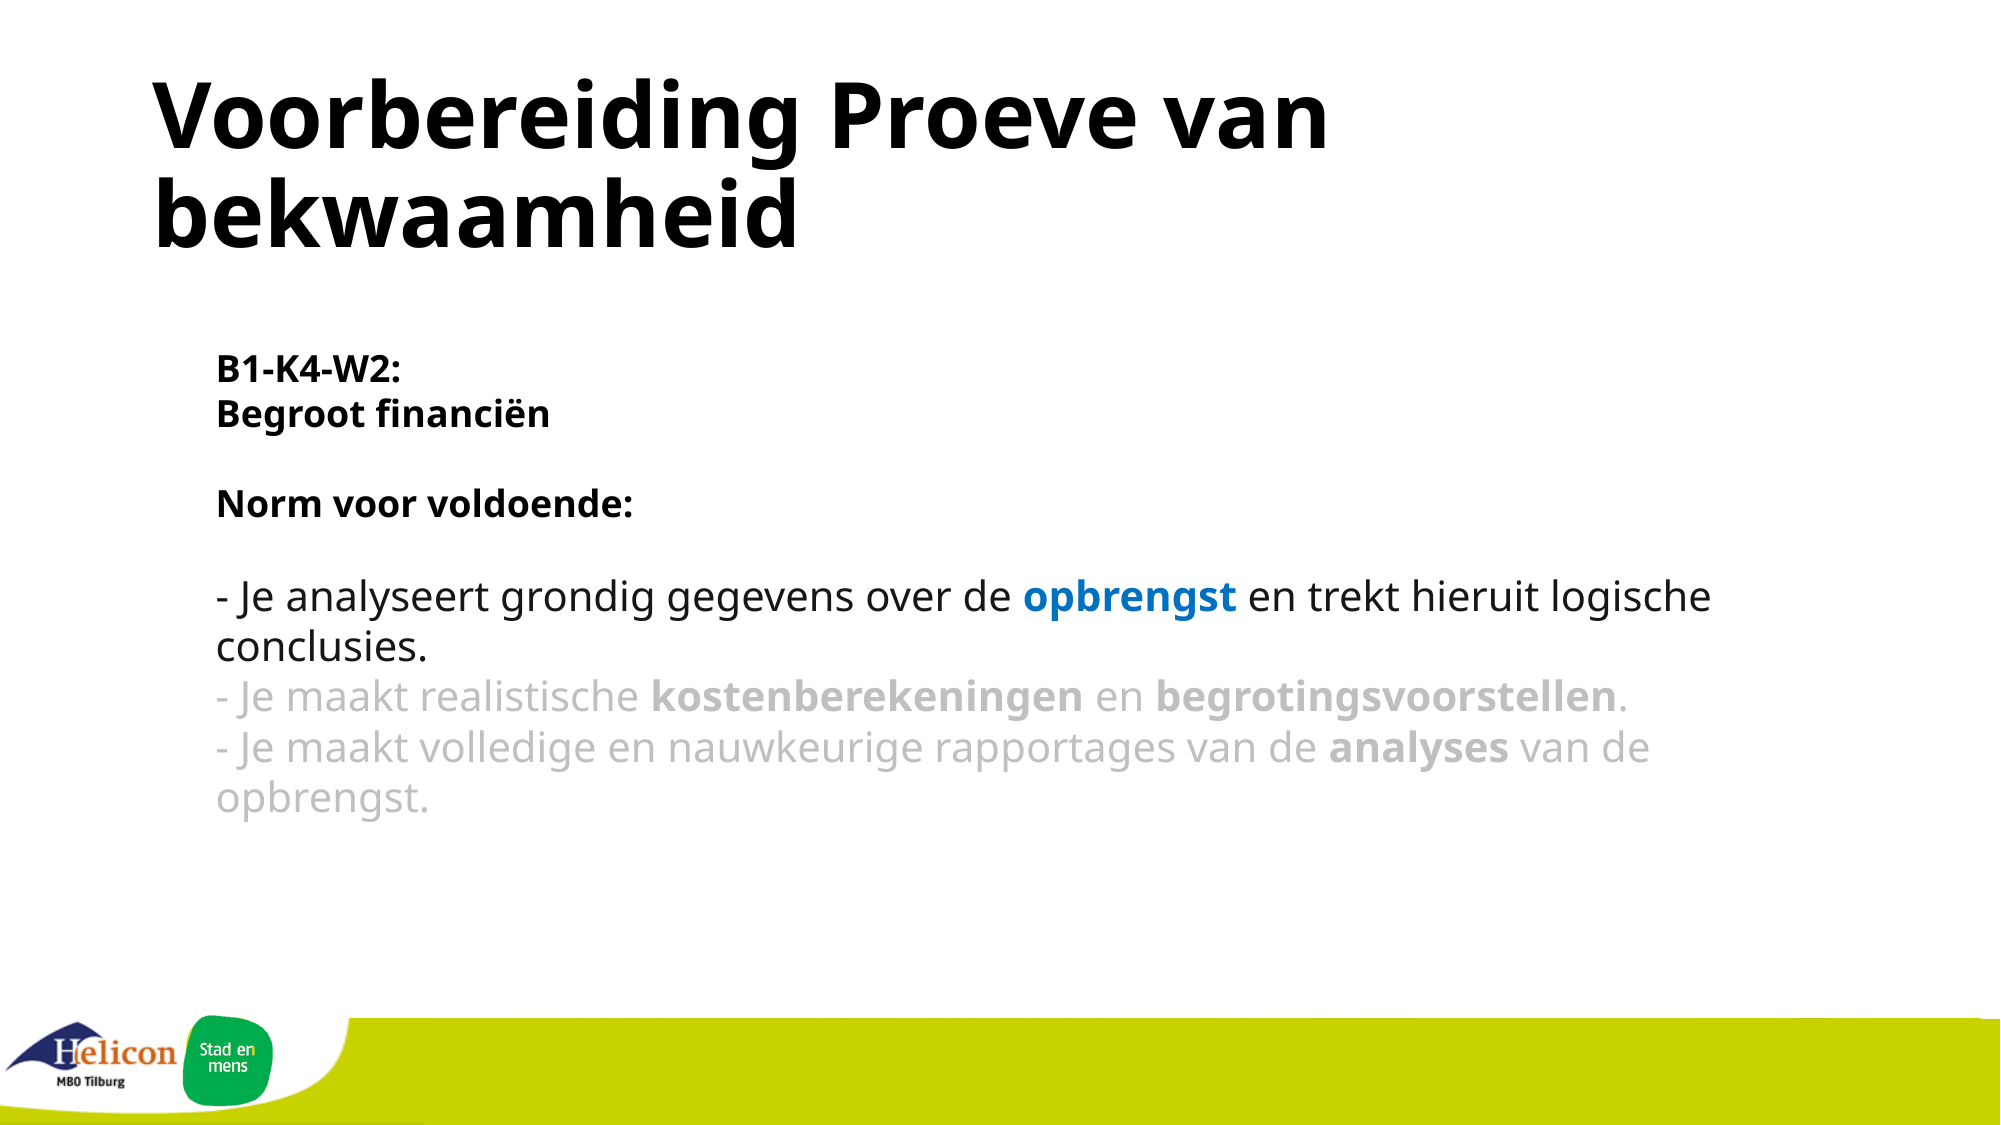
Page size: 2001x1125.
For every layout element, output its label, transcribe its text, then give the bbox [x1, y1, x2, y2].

title Voorbereiding Proeve van bekwaamheid [137, 59, 1863, 278]
picture [0, 1013, 424, 1125]
text_box B1-K4-W2: Begroot financiën Norm voor voldoende: - Je analyseert grondig gegevens over de opbrengst en trekt hieruit logische conclusies. - Je maakt realistische kostenberekeningen en begrotingsvoorstellen. - Je maakt volledige en nauwkeurige rapportages van de analyses van de opbrengst. [200, 337, 1736, 873]
